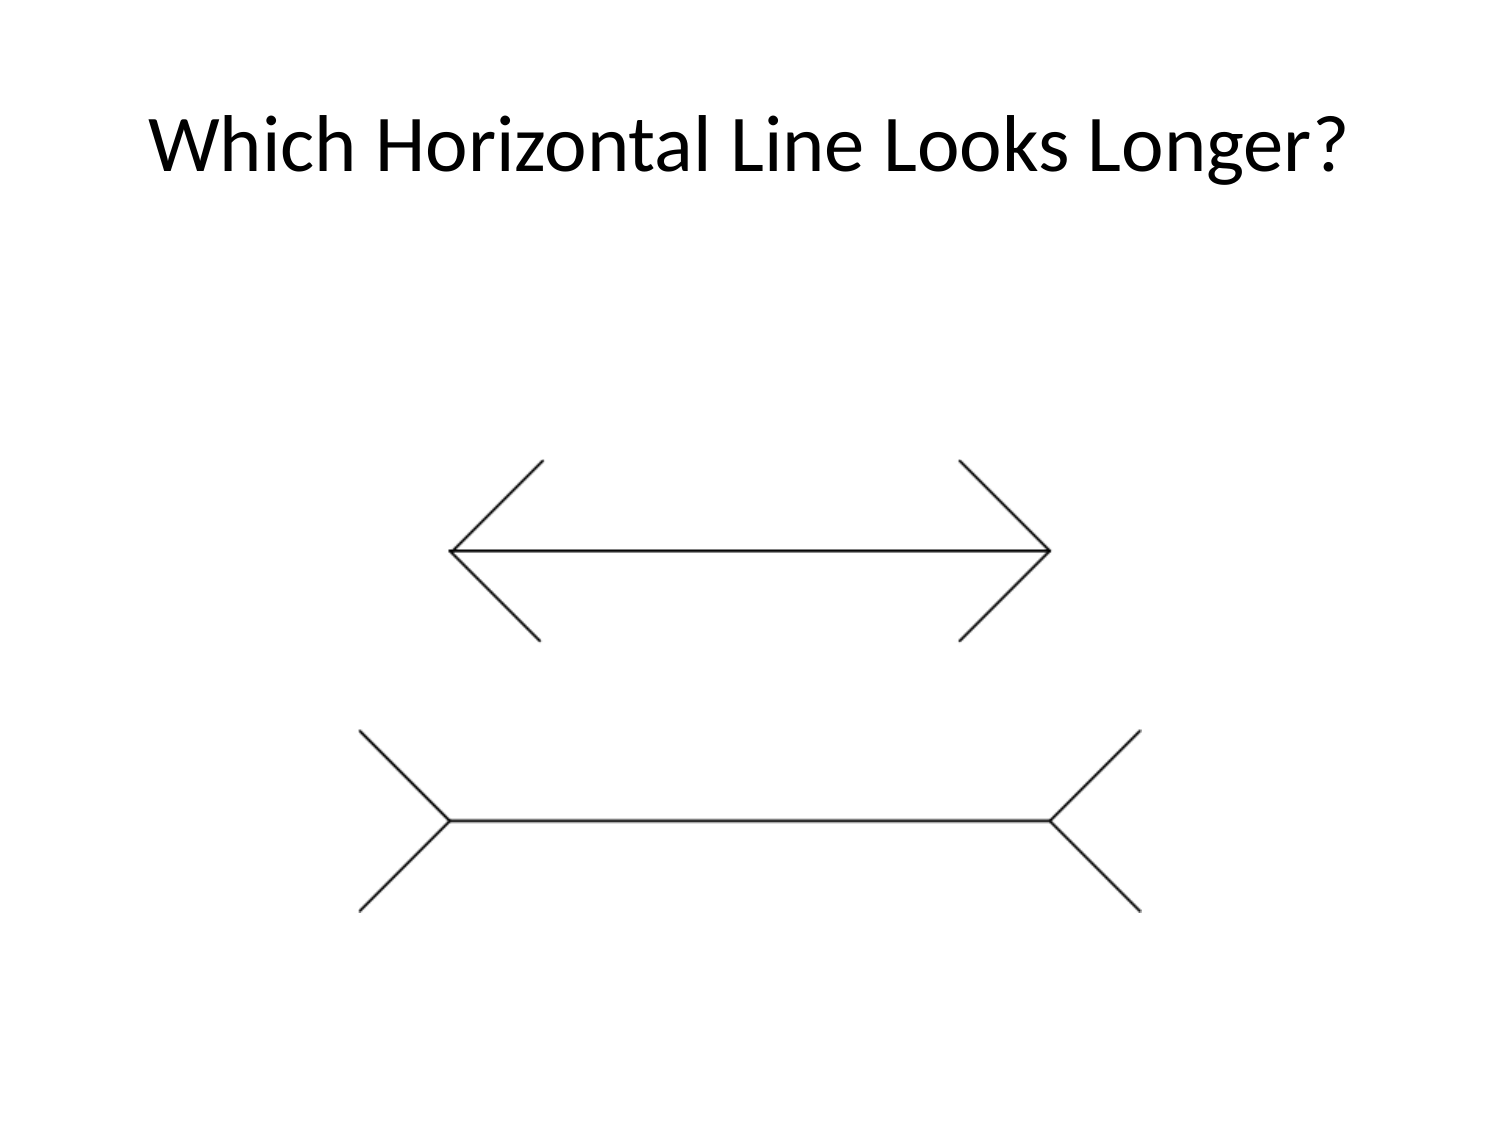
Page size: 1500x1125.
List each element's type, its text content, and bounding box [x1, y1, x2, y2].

title Which Horizontal Line Looks Longer? [75, 45, 1425, 233]
picture [358, 459, 1142, 913]
